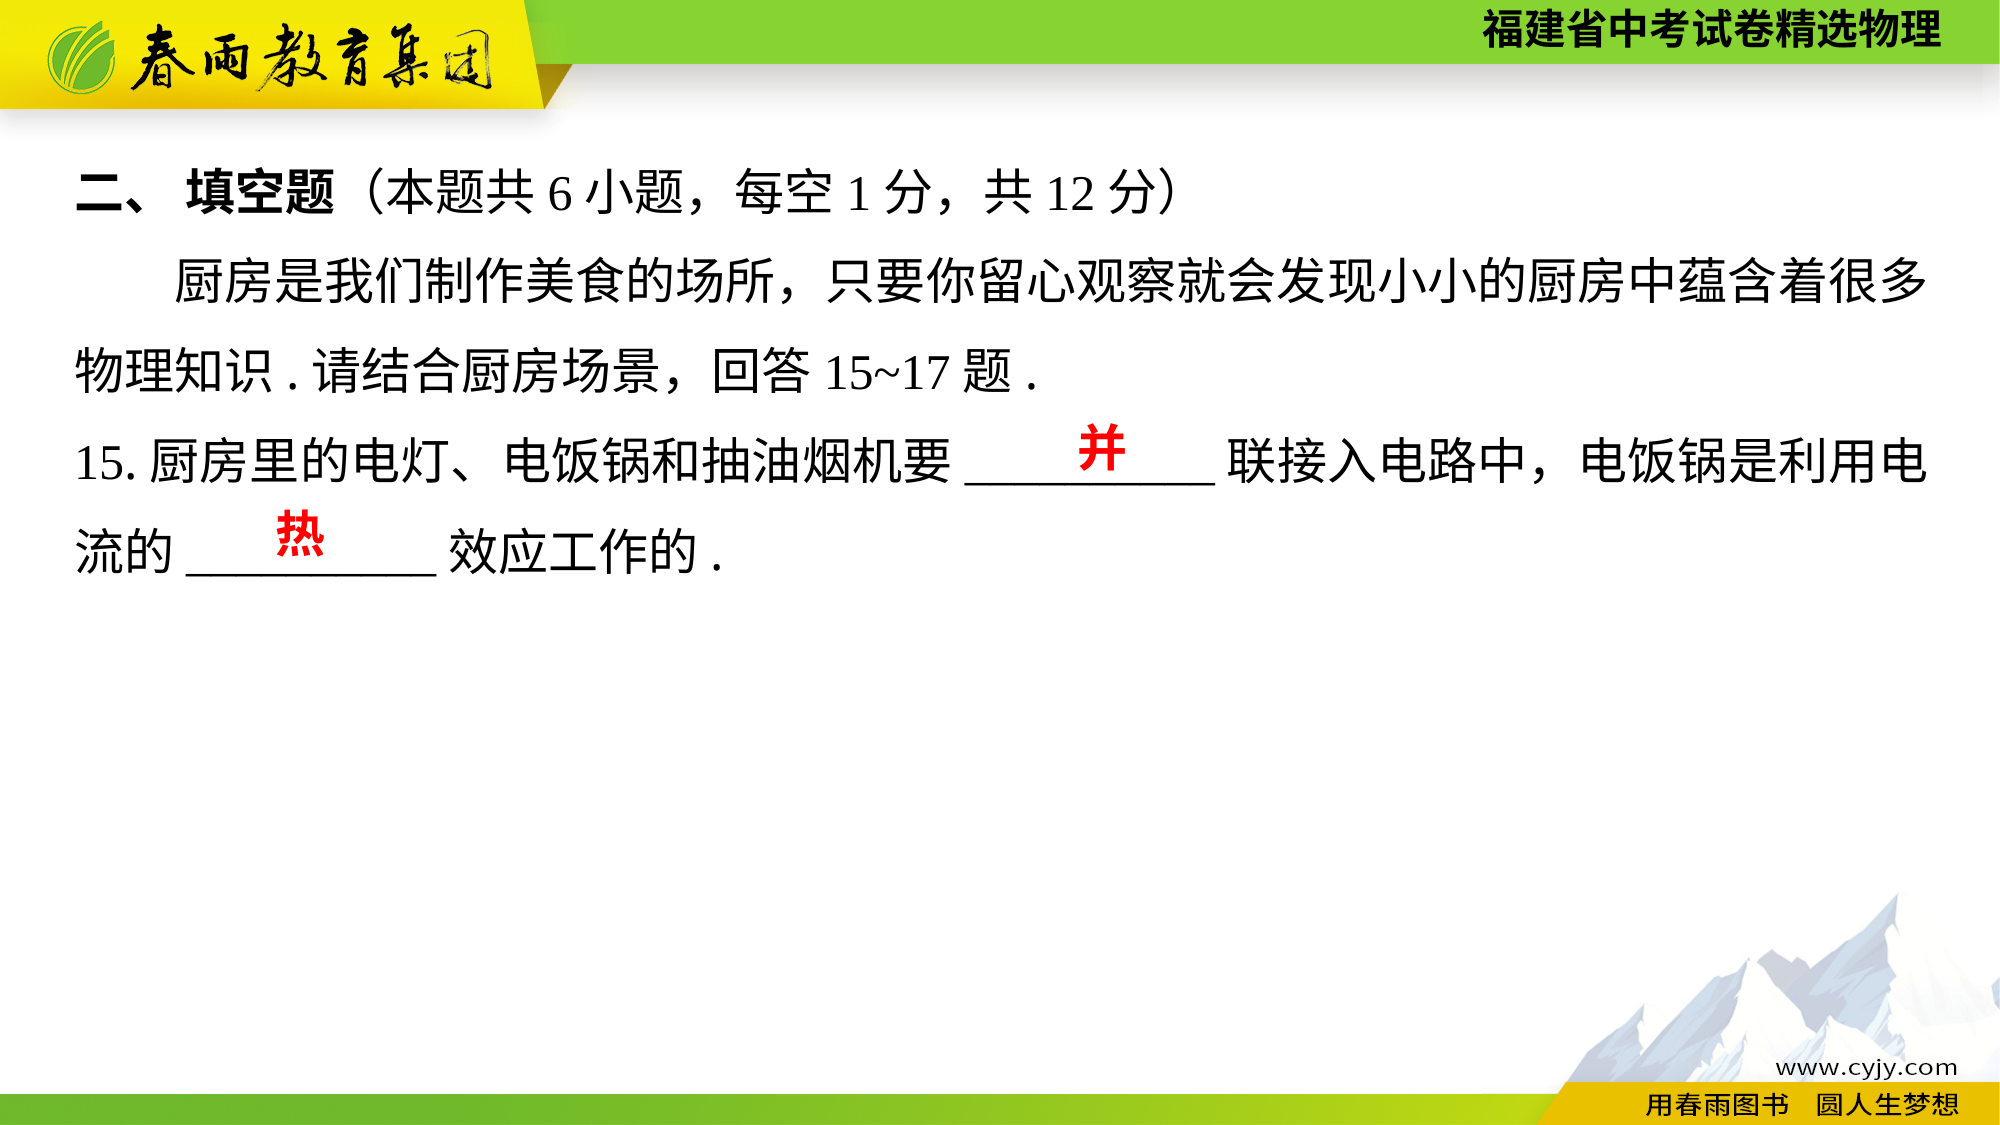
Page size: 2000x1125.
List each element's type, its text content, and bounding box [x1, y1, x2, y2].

picture [0, 0, 2000, 1125]
text_box 并 [1012, 408, 1193, 484]
text_box 热 [260, 495, 340, 570]
list 二、 填空题（本题共6小题，每空1分，共12分） 厨房是我们制作美食的场所，只要你留心观察就会发现小小的厨房中蕴含着很多物理知识.请结合厨房场景，回答15~17题. 15.厨房里的电灯、电饭锅和抽油烟机要__________联接入电路中，电饭锅是利用电流的__________效应工作的. [59, 122, 1944, 581]
